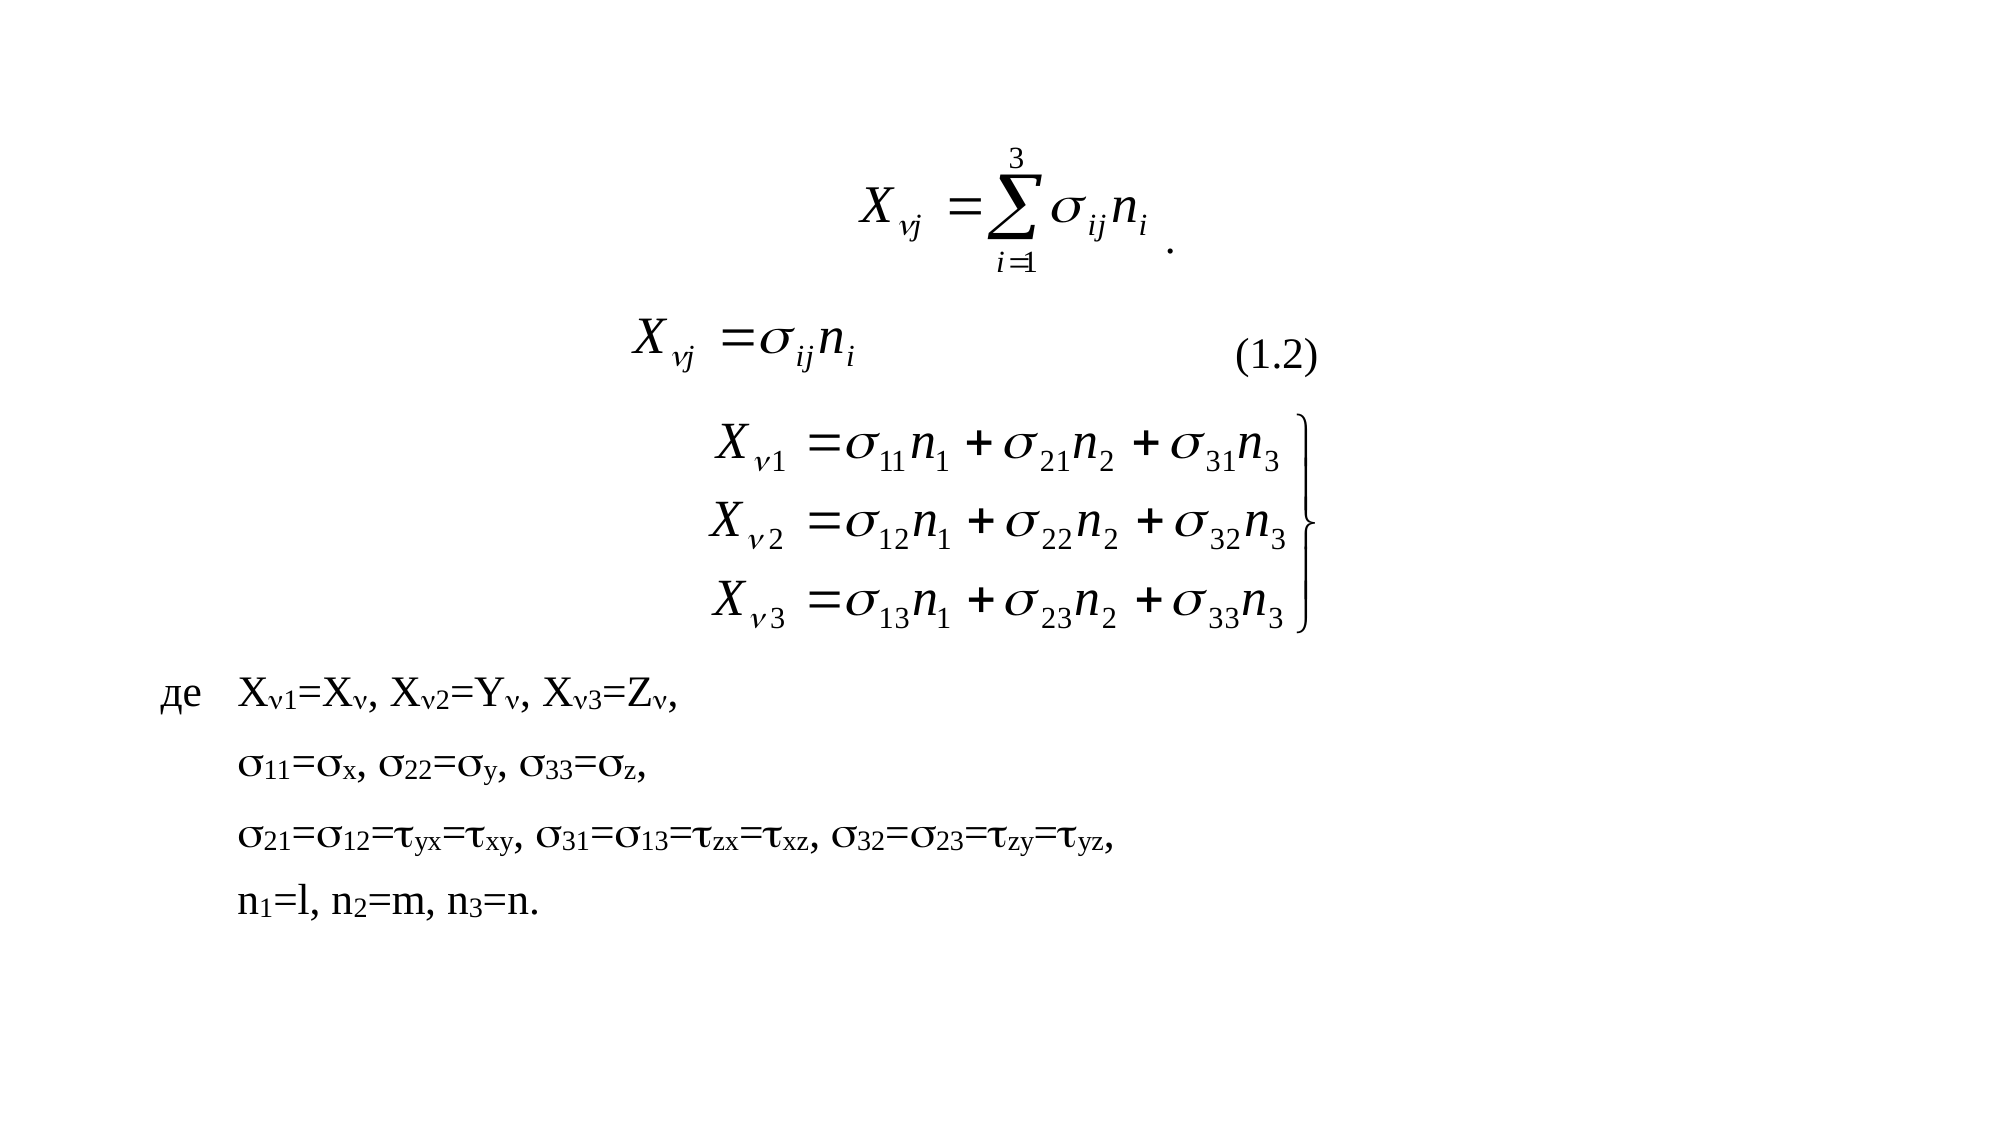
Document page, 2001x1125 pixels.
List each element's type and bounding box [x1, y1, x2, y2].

text_box [160, 0, 1863, 1125]
